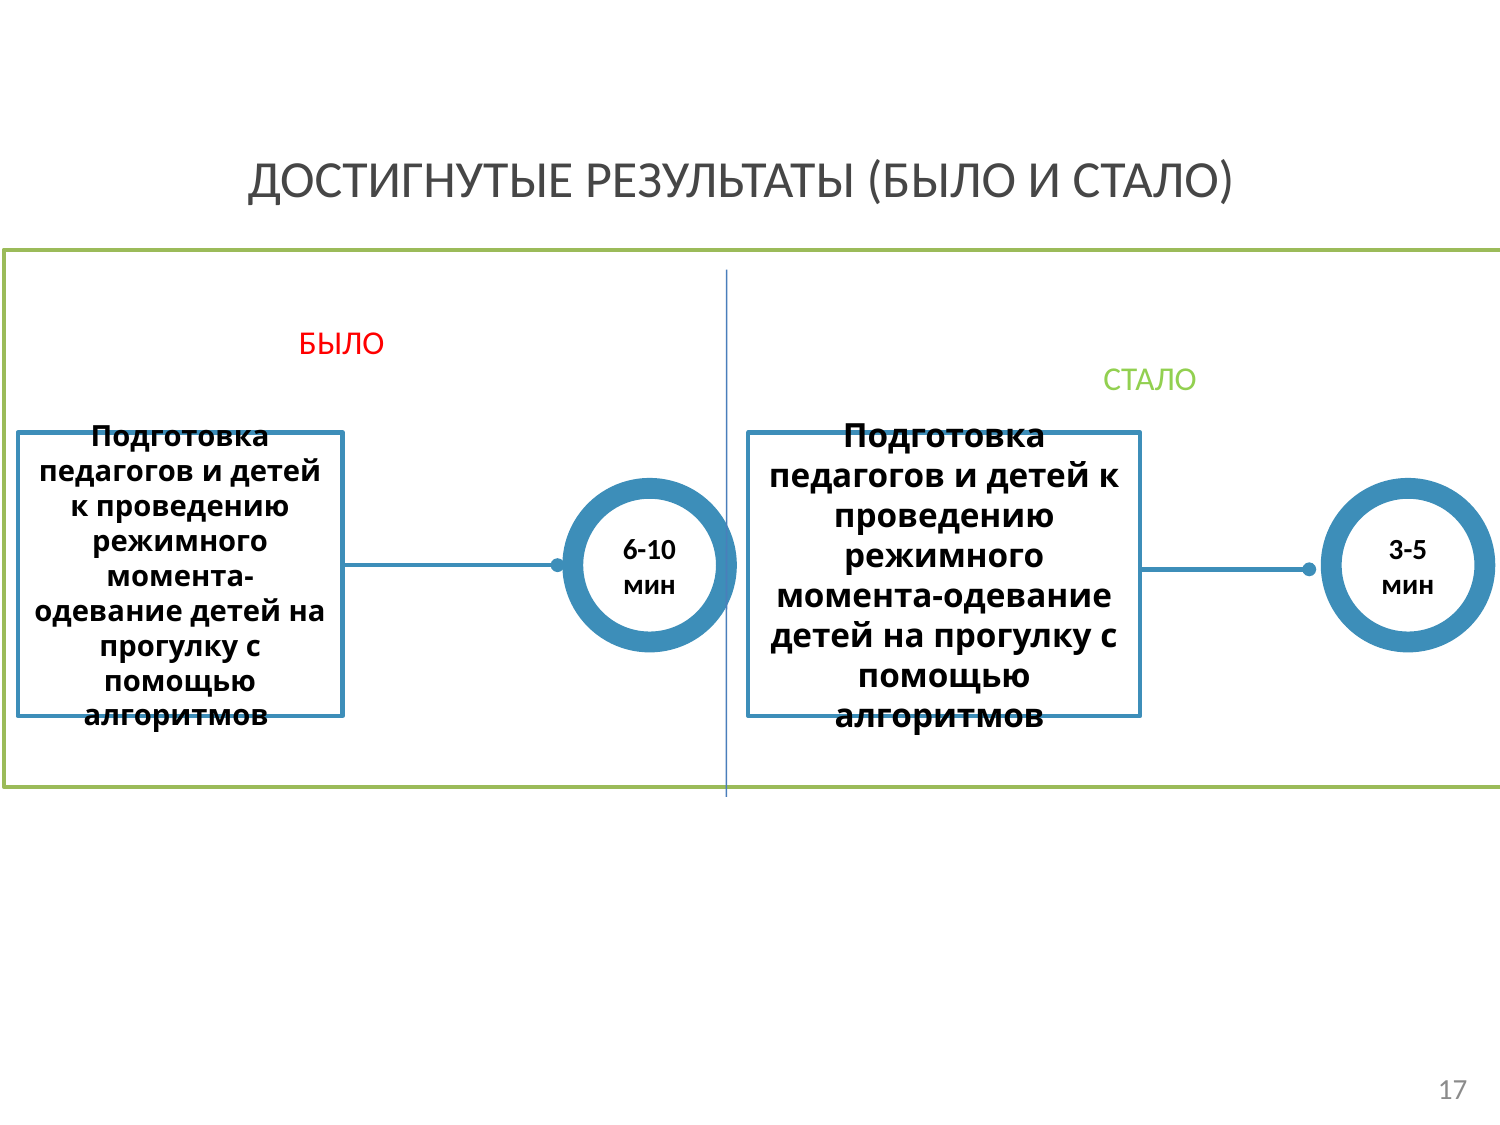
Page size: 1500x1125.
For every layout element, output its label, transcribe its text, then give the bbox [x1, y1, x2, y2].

text_box Достигнутые результаты (было и стало) [4, 113, 1490, 240]
text_box СТАЛО [1045, 349, 1255, 405]
text_box [2, 248, 1500, 789]
text_box БЫЛО [233, 314, 450, 370]
slide_number 17 [1410, 1057, 1483, 1118]
